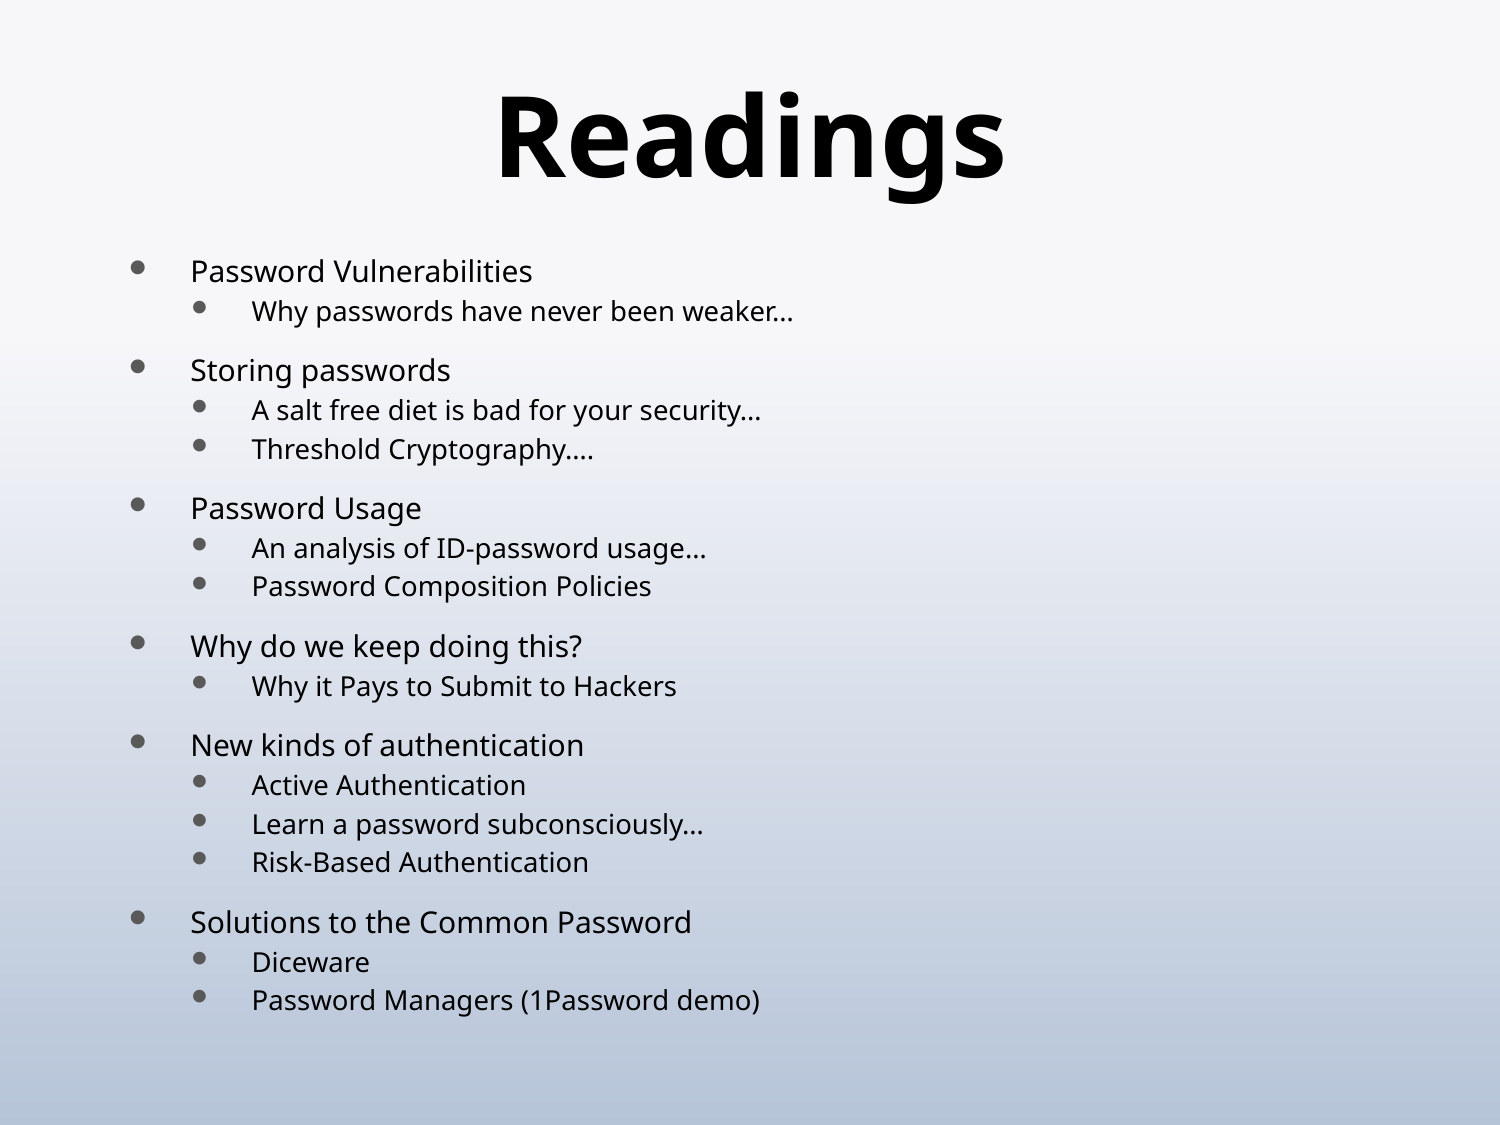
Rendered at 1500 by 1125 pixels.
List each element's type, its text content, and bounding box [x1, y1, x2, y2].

title Readings [150, 37, 1350, 244]
list Password Vulnerabilities Why passwords have never been weaker… Storing passwords A salt free diet is bad for your security… Threshold Cryptography…. Password Usage An analysis of ID-password usage… Password Composition Policies Why do we keep doing this? Why it Pays to Submit to Hackers New kinds of authentication Active Authentication Learn a password subconsciously… Risk-Based Authentication Solutions to the Common Password Diceware Password Managers (1Password demo) [113, 244, 1406, 1032]
